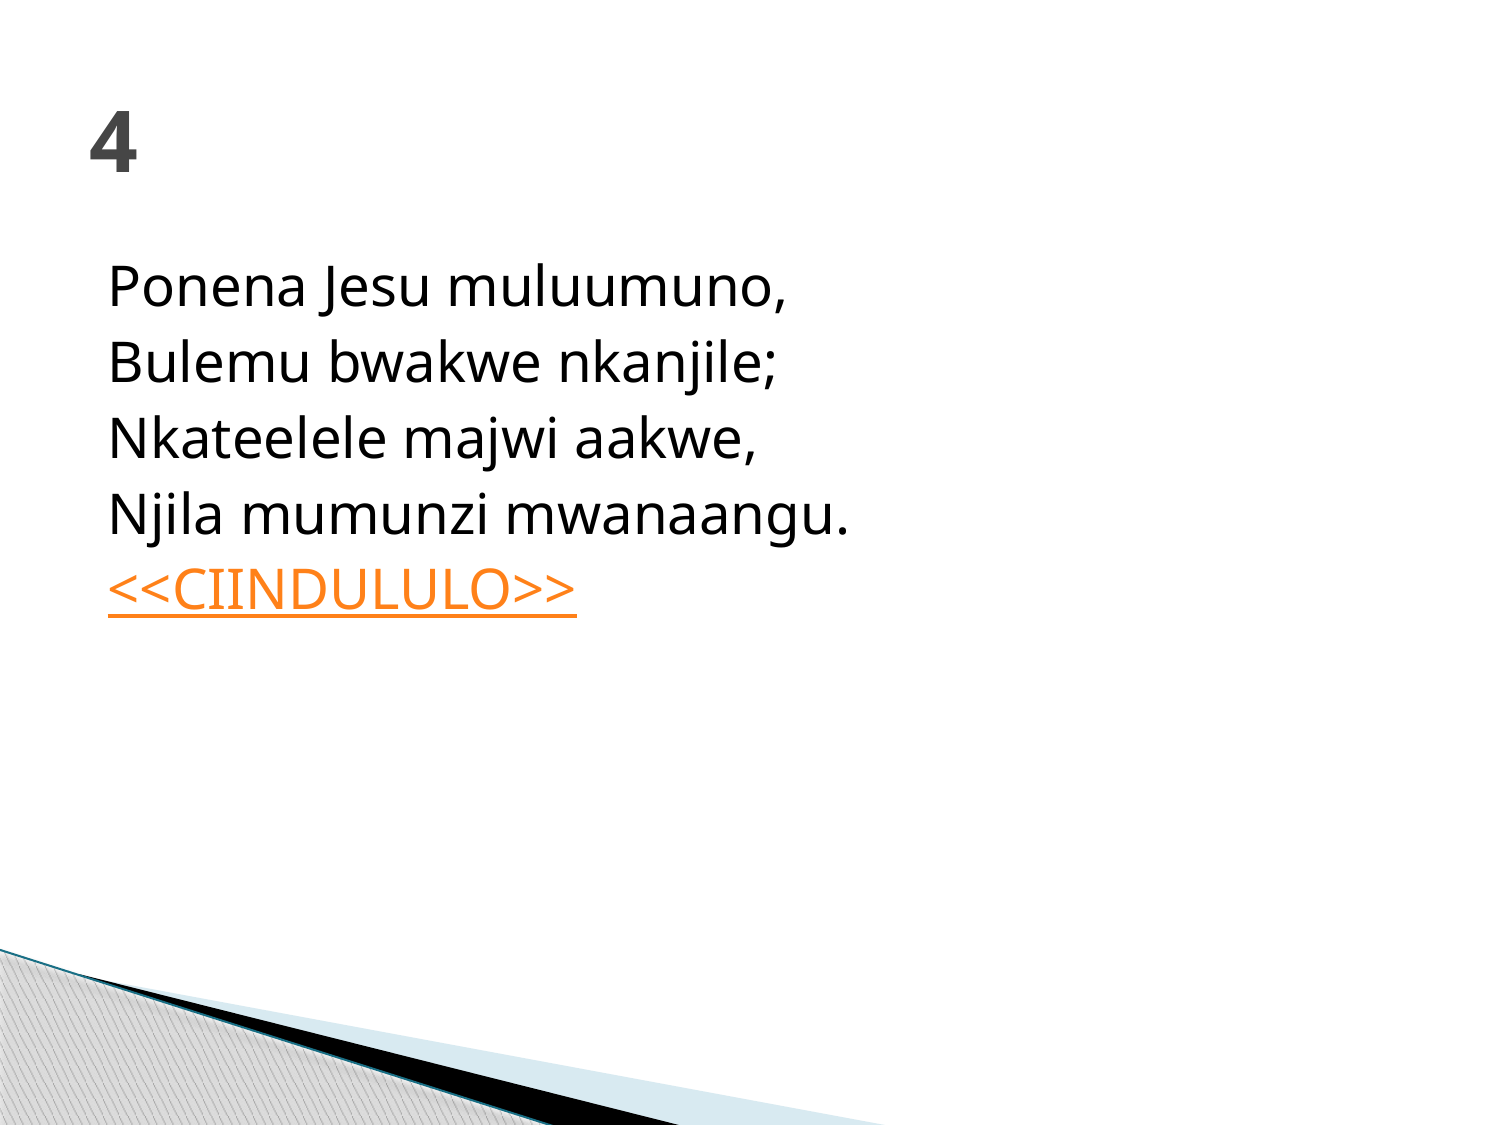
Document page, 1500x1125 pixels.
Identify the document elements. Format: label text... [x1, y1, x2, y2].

title 4 [75, 45, 1425, 233]
list Ponena Jesu muluumuno, Bulemu bwakwe nkanjile; Nkateelele majwi aakwe, Njila mumunzi mwanaangu. <<CIINDULULO>> [75, 243, 1425, 986]
